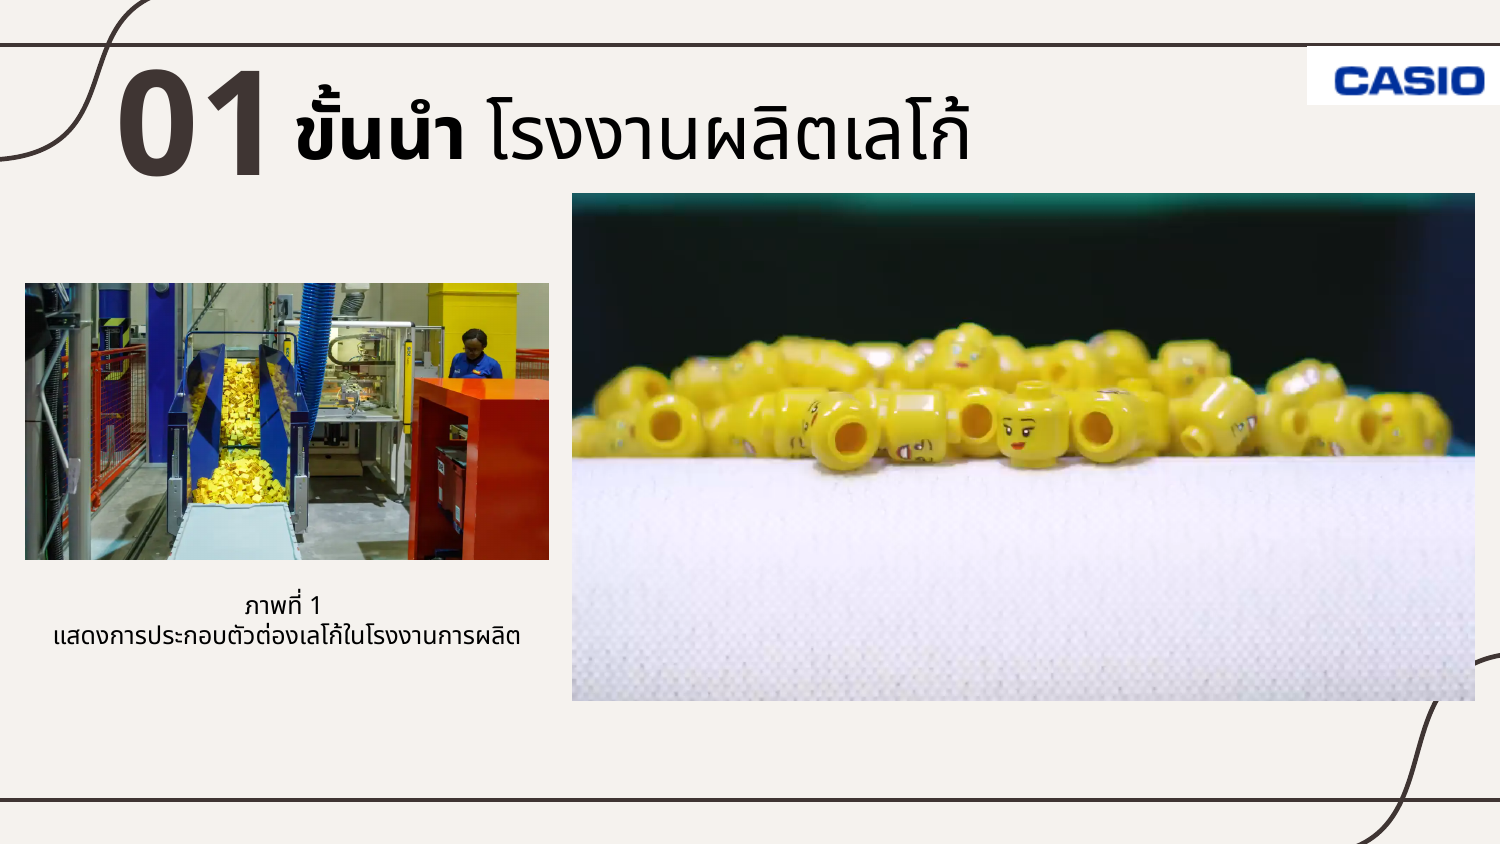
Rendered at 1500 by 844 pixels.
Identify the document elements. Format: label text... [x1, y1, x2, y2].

title ขั้นนำ โรงงานผลิตเลโก้ [278, 69, 1347, 205]
text_box ภาพที่ 1 แสดงการประกอบตัวต่องเลโก้ในโรงงานการผลิต [25, 574, 549, 643]
picture [572, 193, 1475, 701]
title 01 [100, 14, 372, 176]
picture [25, 283, 550, 560]
picture [1307, 46, 1500, 105]
